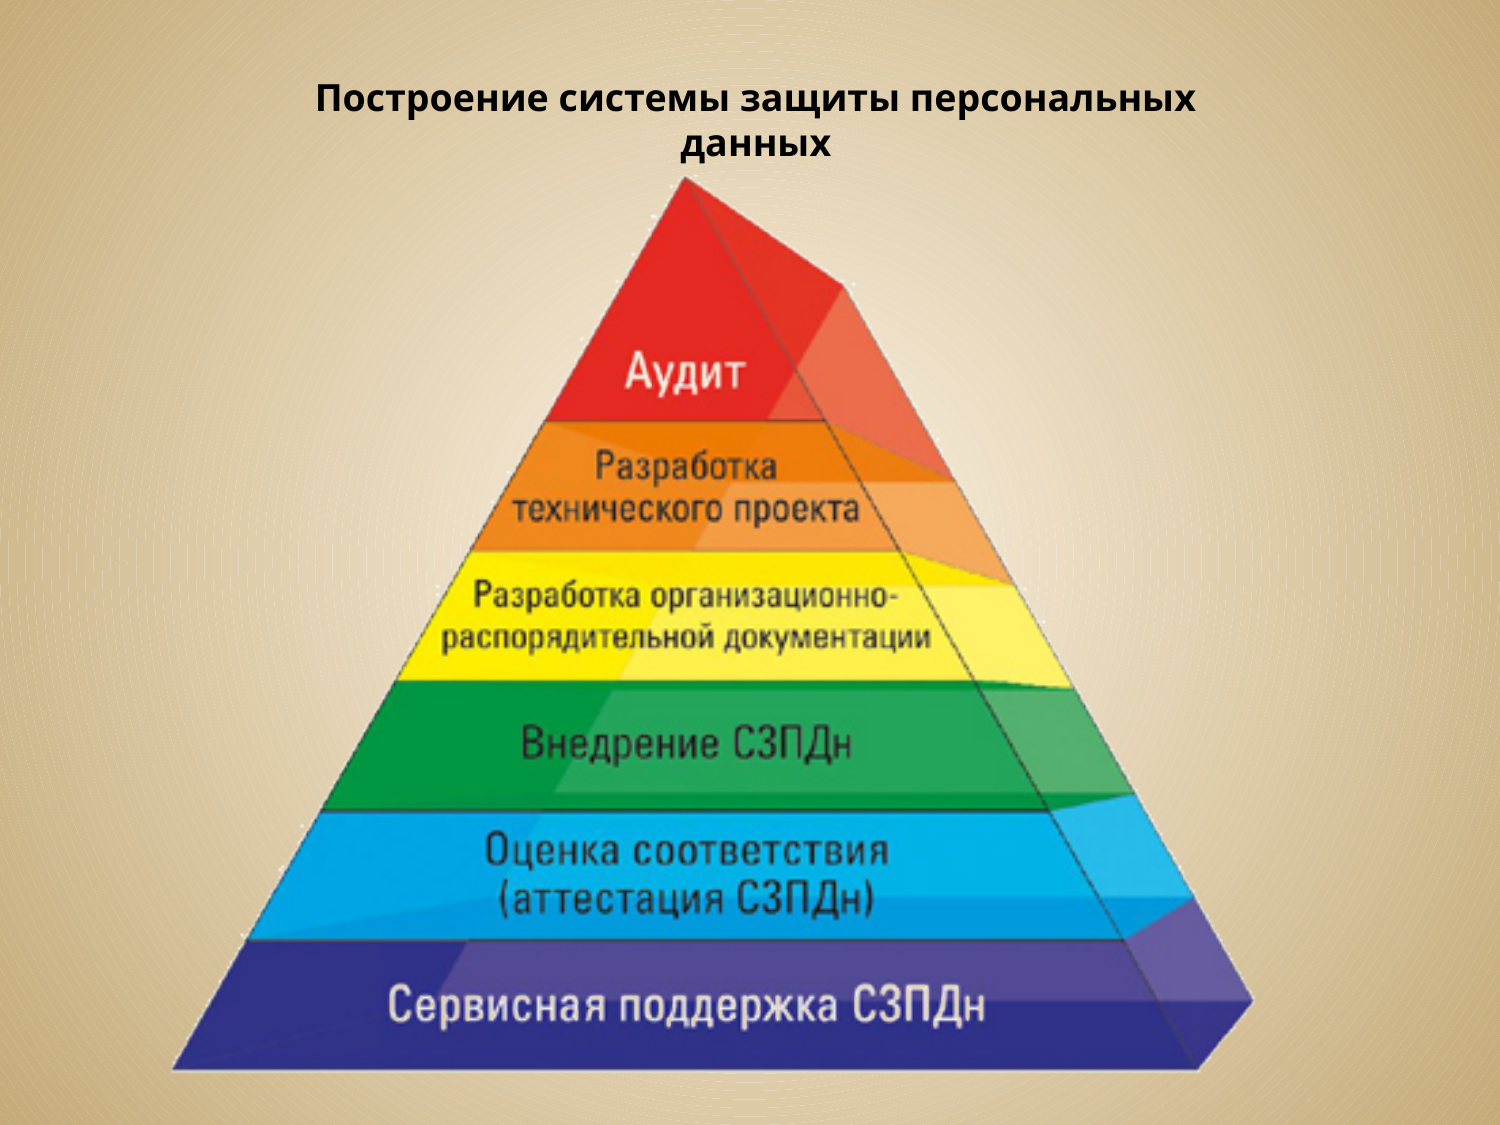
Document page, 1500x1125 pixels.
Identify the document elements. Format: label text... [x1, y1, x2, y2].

picture [171, 175, 1258, 1076]
text_box Построение системы защиты персональных данных [289, 66, 1223, 172]
